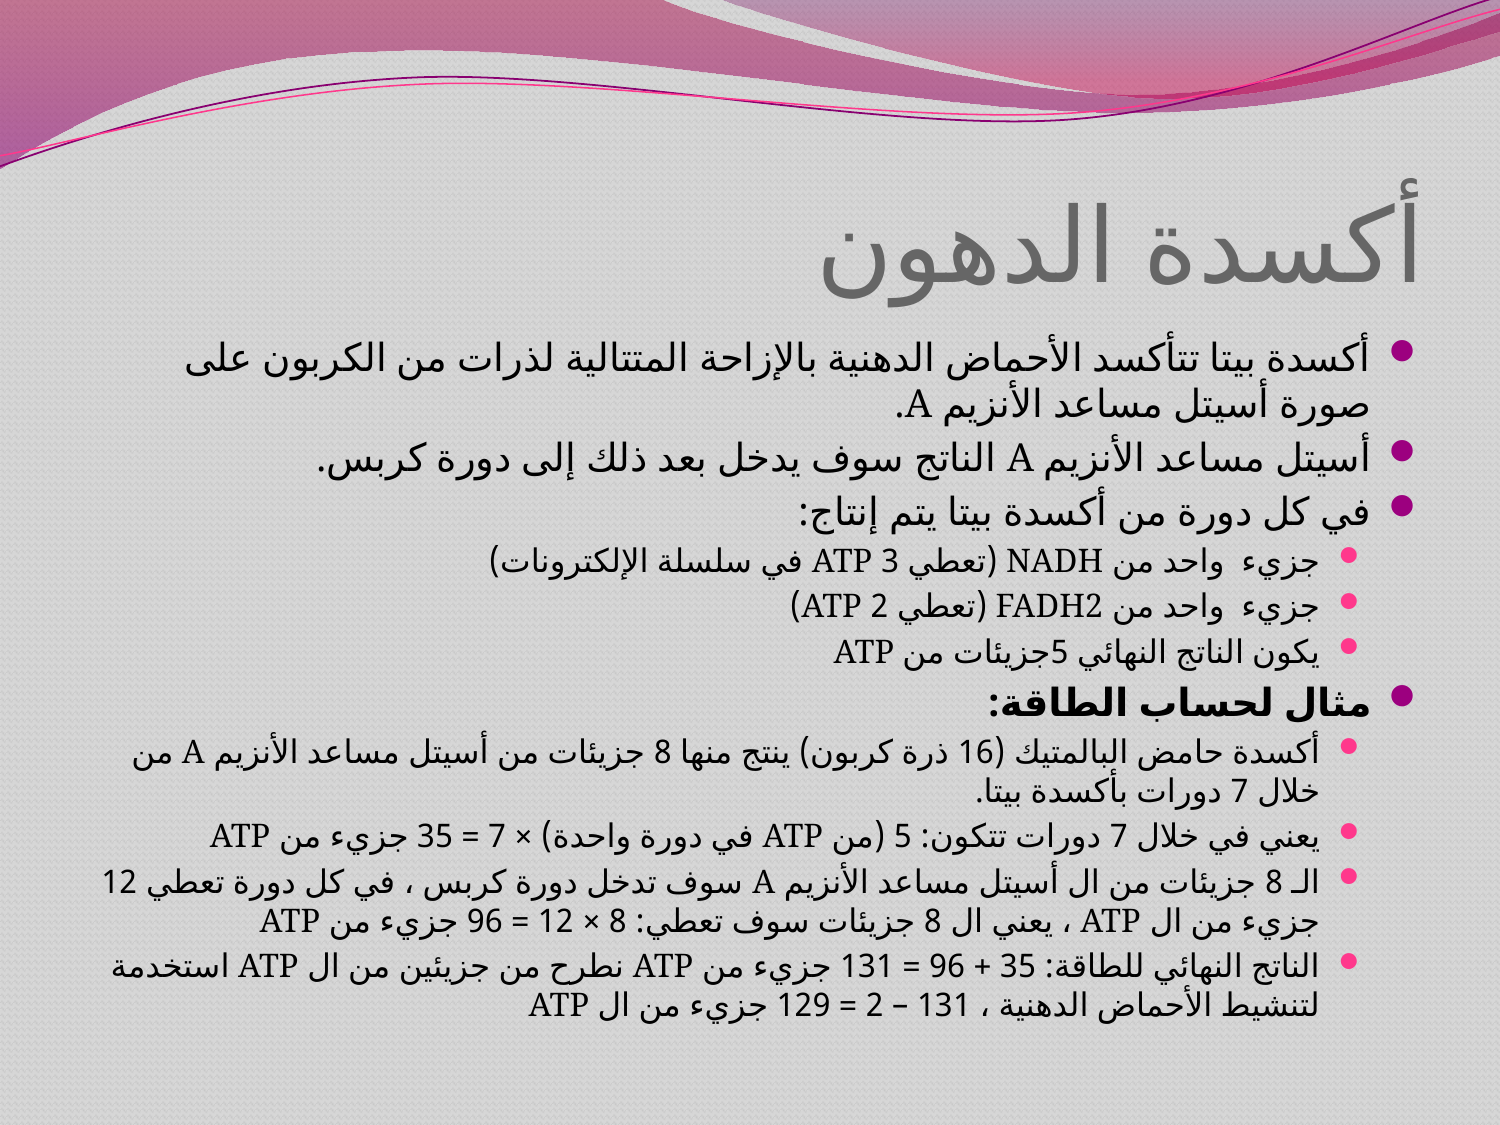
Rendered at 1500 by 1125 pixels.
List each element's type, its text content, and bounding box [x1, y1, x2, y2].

list أكسدة بيتا تتأكسد الأحماض الدهنية بالإزاحة المتتالية لذرات من الكربون على صورة أسيتل مساعد الأنزيم A. أسيتل مساعد الأنزيم A الناتج سوف يدخل بعد ذلك إلى دورة كربس. في كل دورة من أكسدة بيتا يتم إنتاج: جزيء واحد من NADH (تعطي 3 ATP في سلسلة الإلكترونات) جزيء واحد من FADH2 (تعطي 2 ATP) يكون الناتج النهائي 5جزيئات من ATP مثال لحساب الطاقة: أكسدة حامض البالمتيك (16 ذرة كربون) ينتج منها 8 جزيئات من أسيتل مساعد الأنزيم A من خلال 7 دورات بأكسدة بيتا. يعني في خلال 7 دورات تتكون: 5 (من ATP في دورة واحدة) × 7 = 35 جزيء من ATP الـ 8 جزيئات من ال أسيتل مساعد الأنزيم A سوف تدخل دورة كربس ، في كل دورة تعطي 12 جزيء من ال ATP ، يعني ال 8 جزيئات سوف تعطي: 8 × 12 = 96 جزيء من ATP الناتج النهائي للطاقة: 35 + 96 = 131 جزيء من ATP نطرح من جزيئين من ال ATP استخدمة لتنشيط الأحماض الدهنية ، 131 – 2 = 129 جزيء من ال ATP [75, 324, 1425, 1045]
title أكسدة الدهون [75, 115, 1425, 303]
